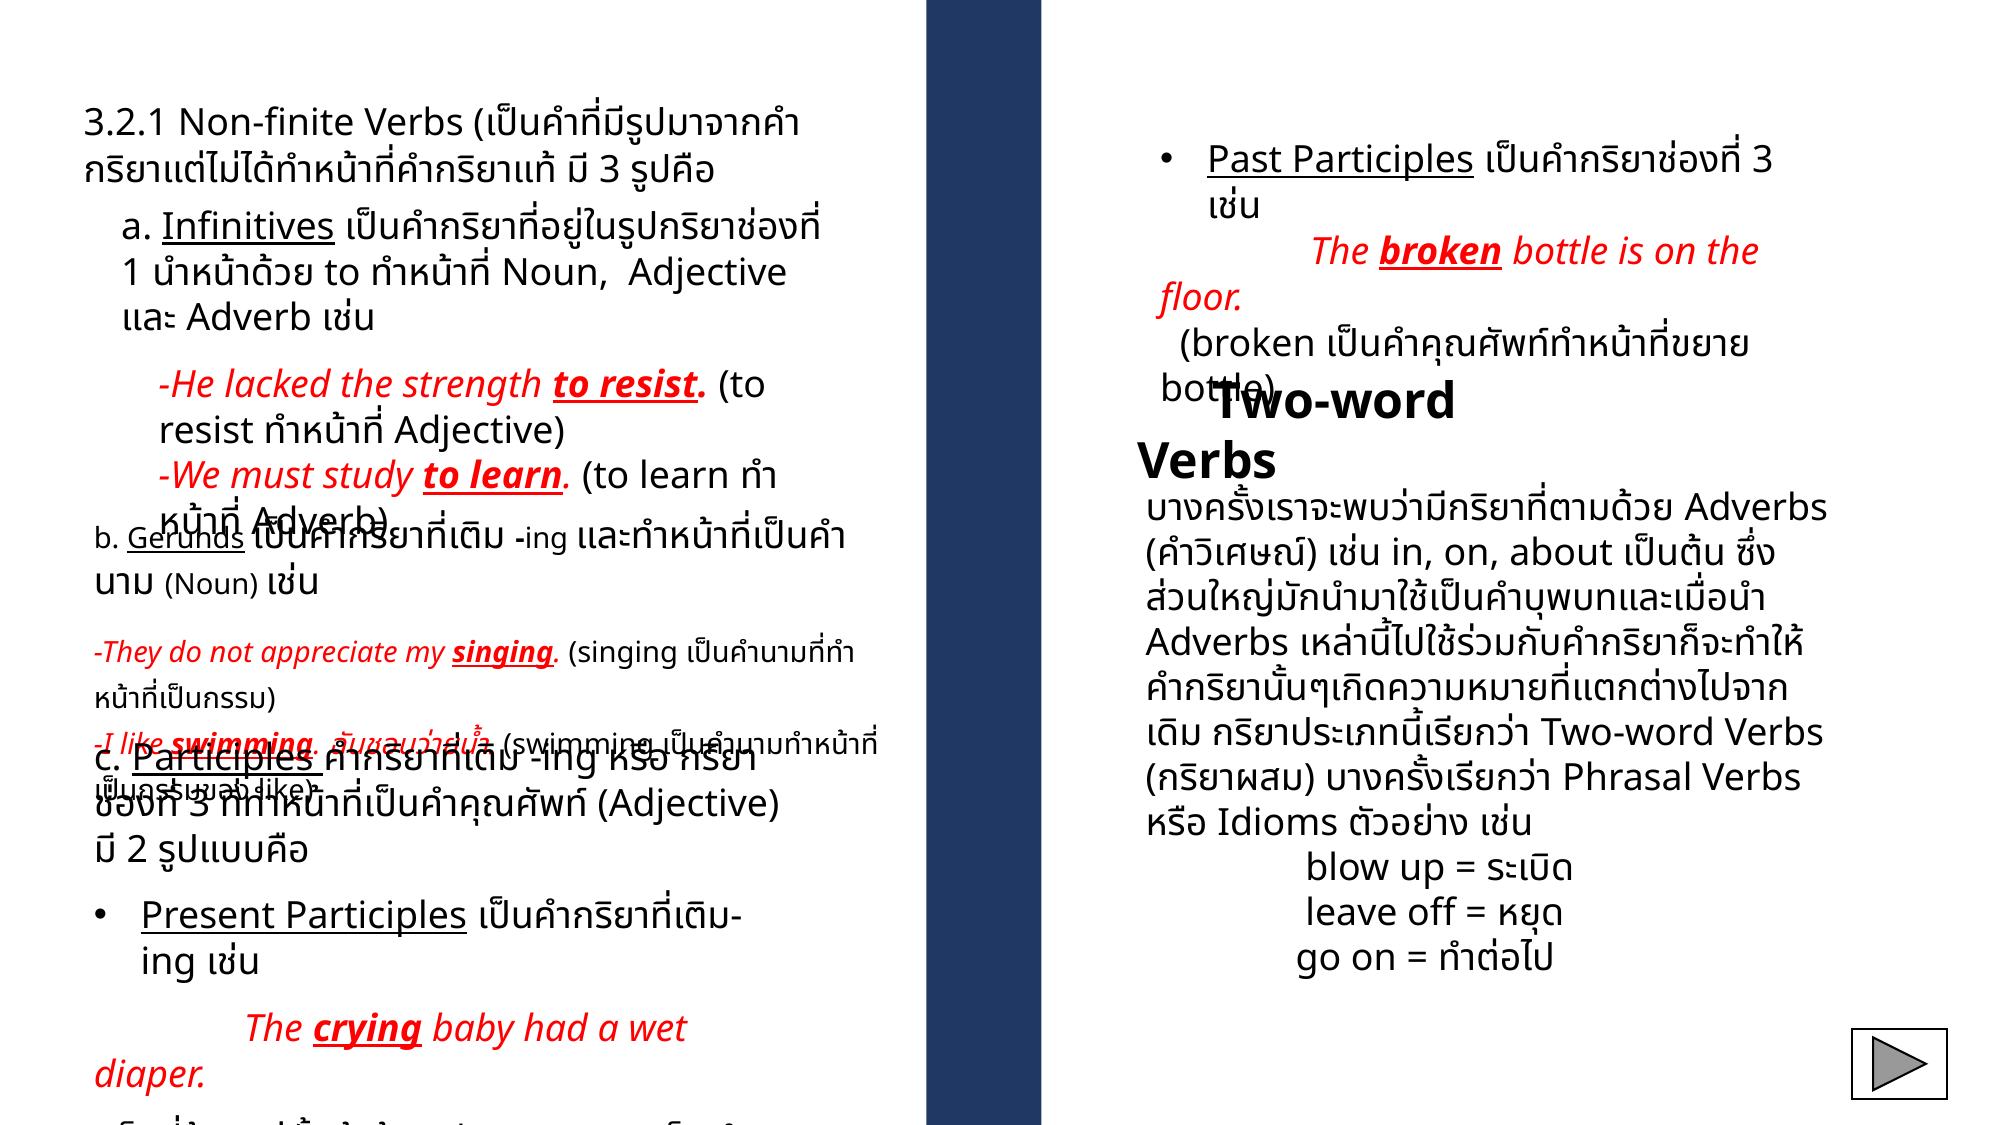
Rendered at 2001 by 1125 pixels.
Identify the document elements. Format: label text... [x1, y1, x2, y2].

text_box Two-word Verbs [1047, 361, 1476, 437]
text_box [1851, 1028, 1948, 1100]
text_box [925, 0, 1043, 1125]
text_box Past Participles เป็นคำกริยาช่องที่ 3 เช่น The broken bottle is on the floor. (broken เป็นคำคุณศัพท์ทำหน้าที่ขยาย bottle) [1107, 127, 1808, 417]
text_box บางครั้งเราจะพบว่ามีกริยาที่ตามด้วย Adverbs (คำวิเศษณ์) เช่น in, on, about เป็นต้น ซึ่ง ส่วนใหญ่มักนำมาใช้เป็นคำบุพบทและเมื่อนำ Adverbs เหล่านี้ไปใช้ร่วมกับคำกริยาก็จะทำให้คำกริยานั้นๆเกิดความหมายที่แตกต่างไปจากเดิม กริยาประเภทนี้เรียกว่า Two-word Verbs (กริยาผสม) บางครั้งเรียกว่า Phrasal Verbs หรือ Idioms ตัวอย่าง เช่น blow up = ระเบิด leave off = หยุด go on = ทำต่อไป [1130, 476, 1852, 986]
text_box c. Participles คำกริยาที่เติม -ing หรือ กริยาช่องที่ 3 ที่ทำหน้าที่เป็นคำคุณศัพท์ (Adjective) มี 2 รูปแบบคือ Present Participles เป็นคำกริยาที่เติม- ing เช่น The crying baby had a wet diaper. เด็กที่ร้องอยู่นั้นผ้าอ้อมเปียก (crying เป็นคำคุณศัพท์ขยาย baby) [41, 724, 838, 1125]
text_box b. Gerunds เป็นคำกริยาที่เติม -ing และทำหน้าที่เป็นคำนาม (Noun) เช่น -They do not appreciate my singing. (singing เป็นคำนามที่ทำหน้าที่เป็นกรรม) -I like swimming. ฉันชอบว่ายน้ำ. (swimming เป็นคำนามทำหน้าที่เป็นกรรมของ like) [41, 503, 944, 814]
text_box 3.2.1 Non-finite Verbs (เป็นคำที่มีรูปมาจากคำกริยาแต่ไม่ได้ทำหน้าที่คำกริยาแท้ มี 3 รูปคือ a. Infinitives เป็นคำกริยาที่อยู่ในรูปกริยาช่องที่ 1 นำหน้าด้วย to ทำหน้าที่ Noun, Adjective และ Adverb เช่น -He lacked the strength to resist. (to resist ทำหน้าที่ Adjective) -We must study to learn. (to learn ทำหน้าที่ Adverb) [68, 87, 879, 503]
